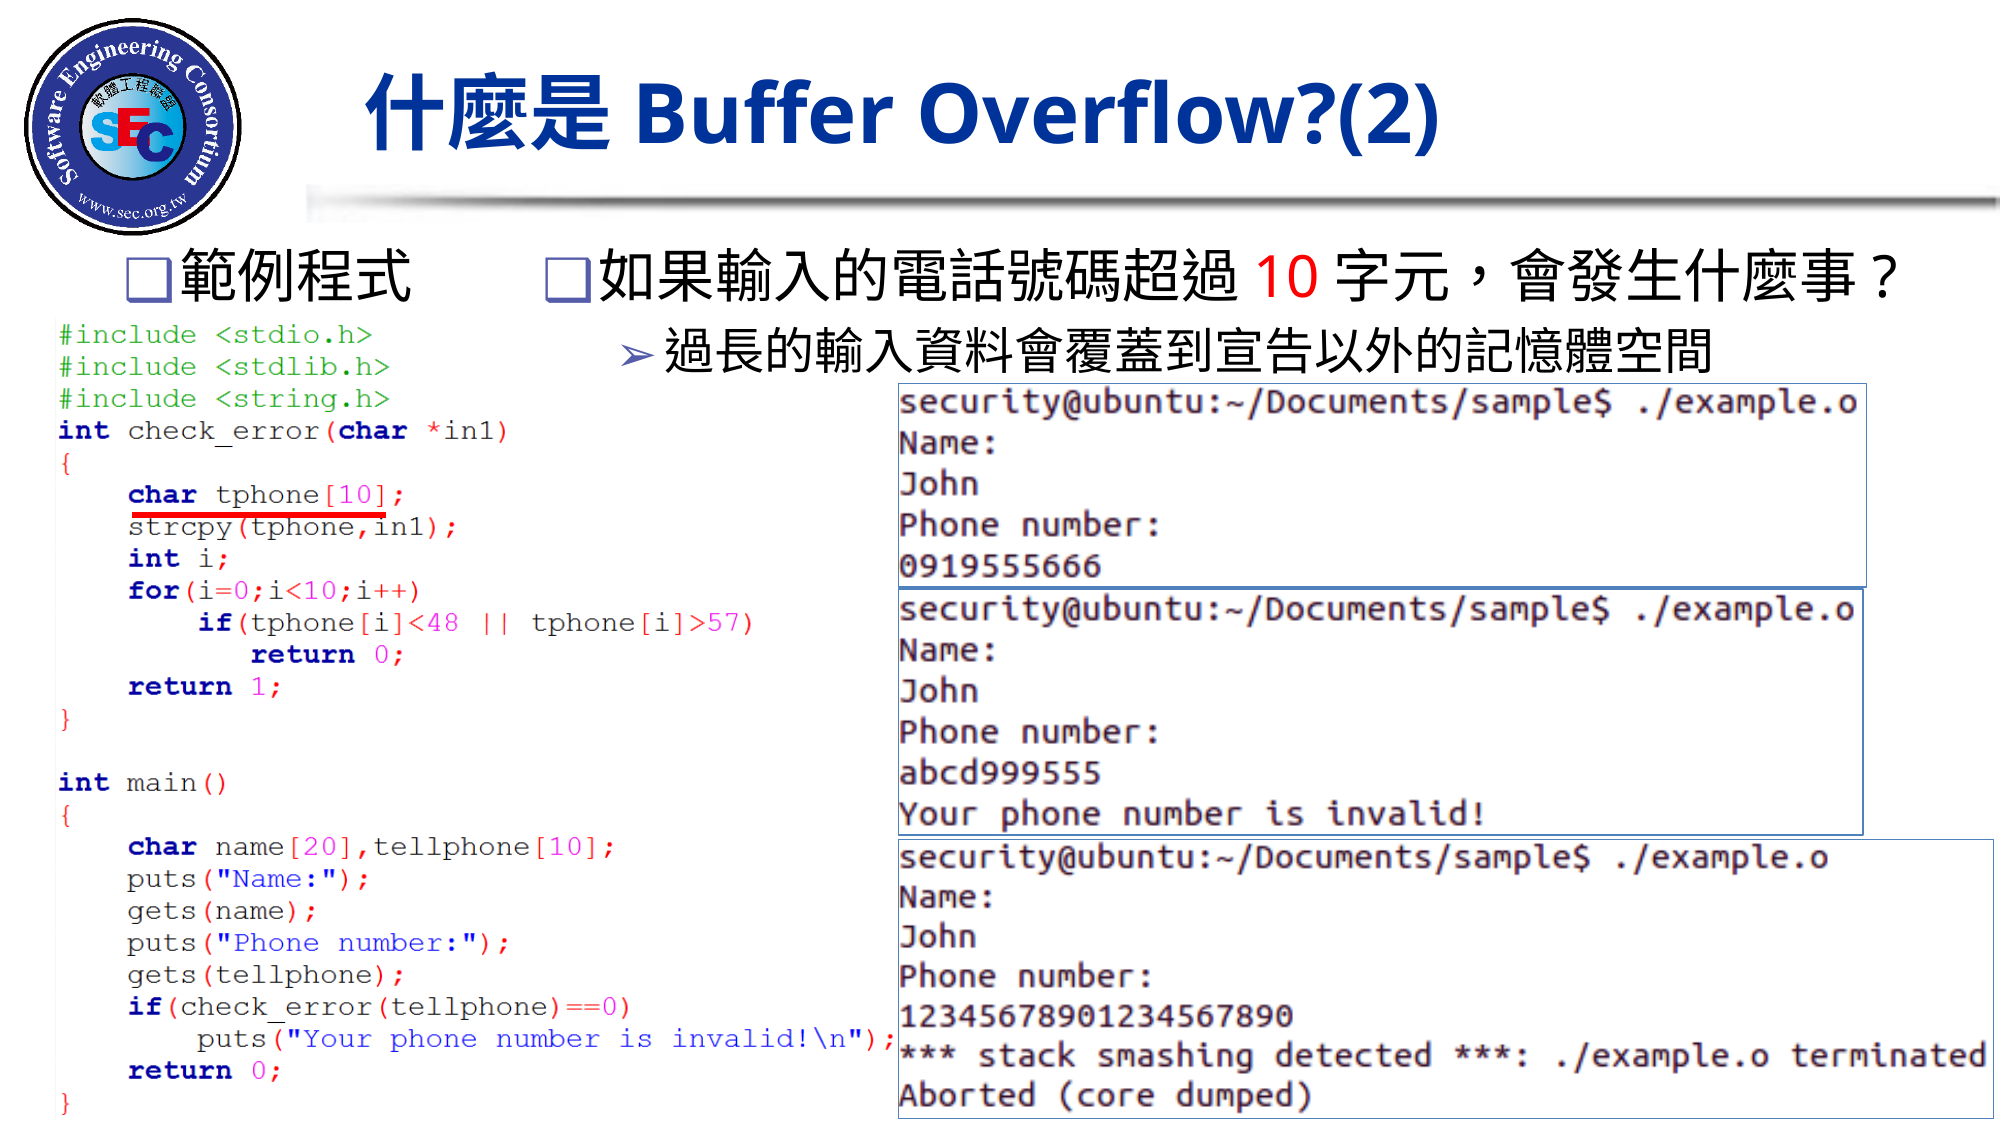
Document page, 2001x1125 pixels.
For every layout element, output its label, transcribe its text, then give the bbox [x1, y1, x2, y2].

title 什麼是Buffer Overflow?(2) [348, 42, 2000, 179]
text_box 範例程式 [108, 231, 527, 317]
picture [54, 318, 1994, 1118]
list 如果輸入的電話號碼超過10字元，會發生什麼事? 過長的輸入資料會覆蓋到宣告以外的記憶體空間 [527, 231, 2000, 386]
picture [306, 184, 2000, 223]
picture [0, 0, 265, 259]
